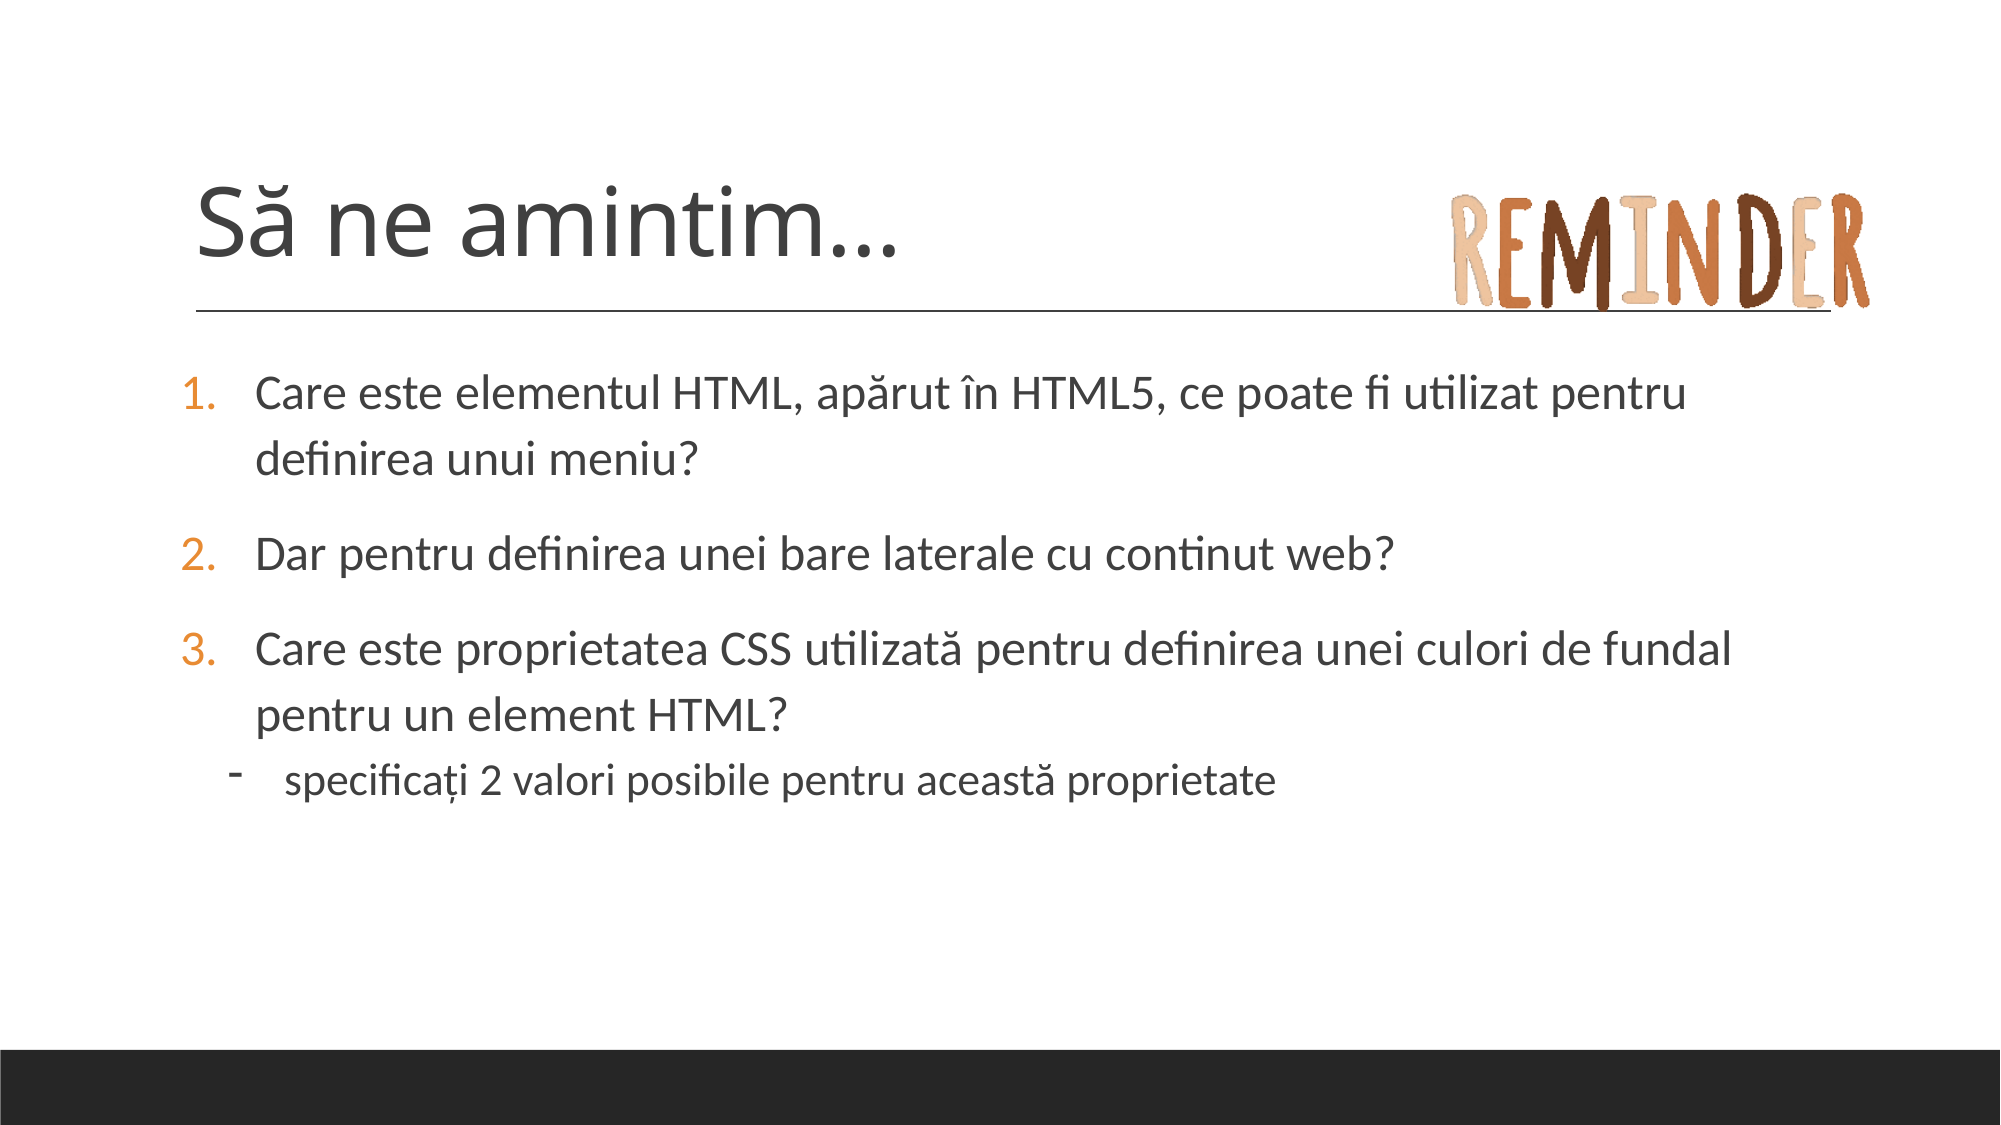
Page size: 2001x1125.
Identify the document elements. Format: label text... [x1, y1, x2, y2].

title Să ne amintim... [180, 47, 1369, 285]
list Care este elementul HTML, apărut în HTML5, ce poate fi utilizat pentru definirea unui meniu? Dar pentru definirea unei bare laterale cu continut web? Care este proprietatea CSS utilizată pentru definirea unei culori de fundal pentru un element HTML? specificați 2 valori posibile pentru această proprietate [180, 345, 1830, 963]
picture [1371, 23, 1926, 578]
